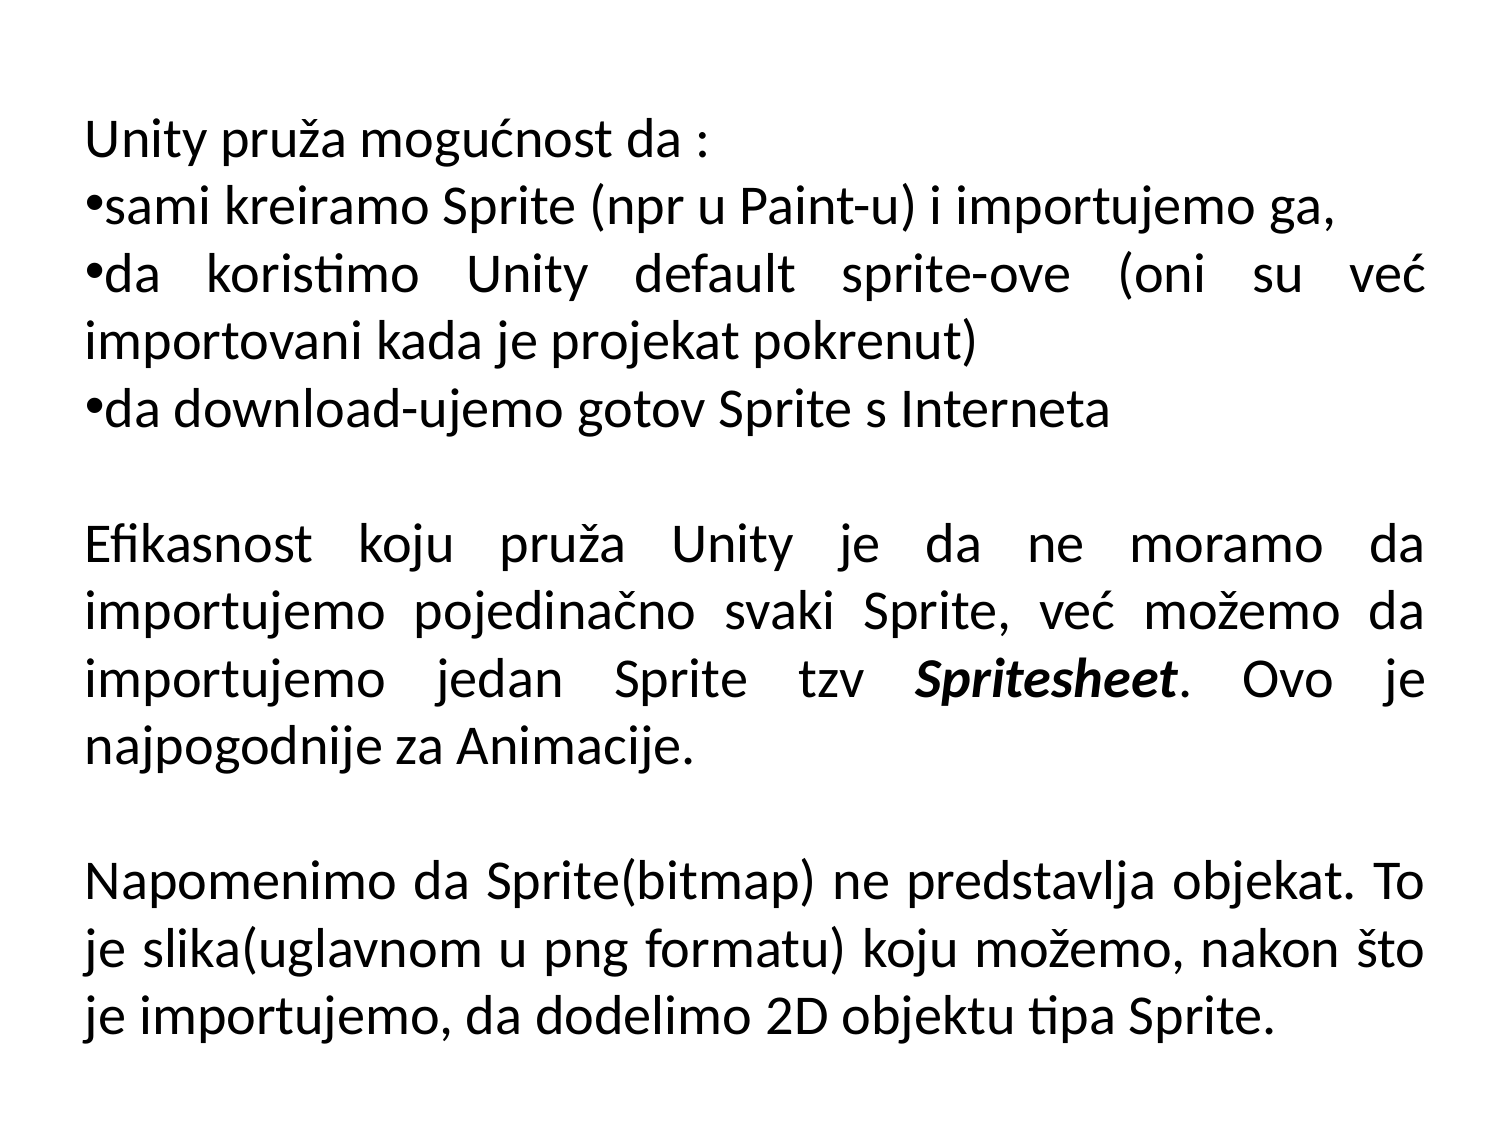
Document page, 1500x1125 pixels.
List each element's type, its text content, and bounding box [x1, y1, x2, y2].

text_box Unity pruža mogućnost da : sami kreiramo Sprite (npr u Paint-u) i importujemo ga, da koristimo Unity default sprite-ove (oni su već importovani kada je projekat pokrenut) da download-ujemo gotov Sprite s Interneta Efikasnost koju pruža Unity je da ne moramo da importujemo pojedinačno svaki Sprite, već možemo da importujemo jedan Sprite tzv Spritesheet. Ovo je najpogodnije za Animacije. Napomenimo da Sprite(bitmap) ne predstavlja objekat. To je slika(uglavnom u png formatu) koju možemo, nakon što je importujemo, da dodelimo 2D objektu tipa Sprite. [70, 93, 1442, 1125]
